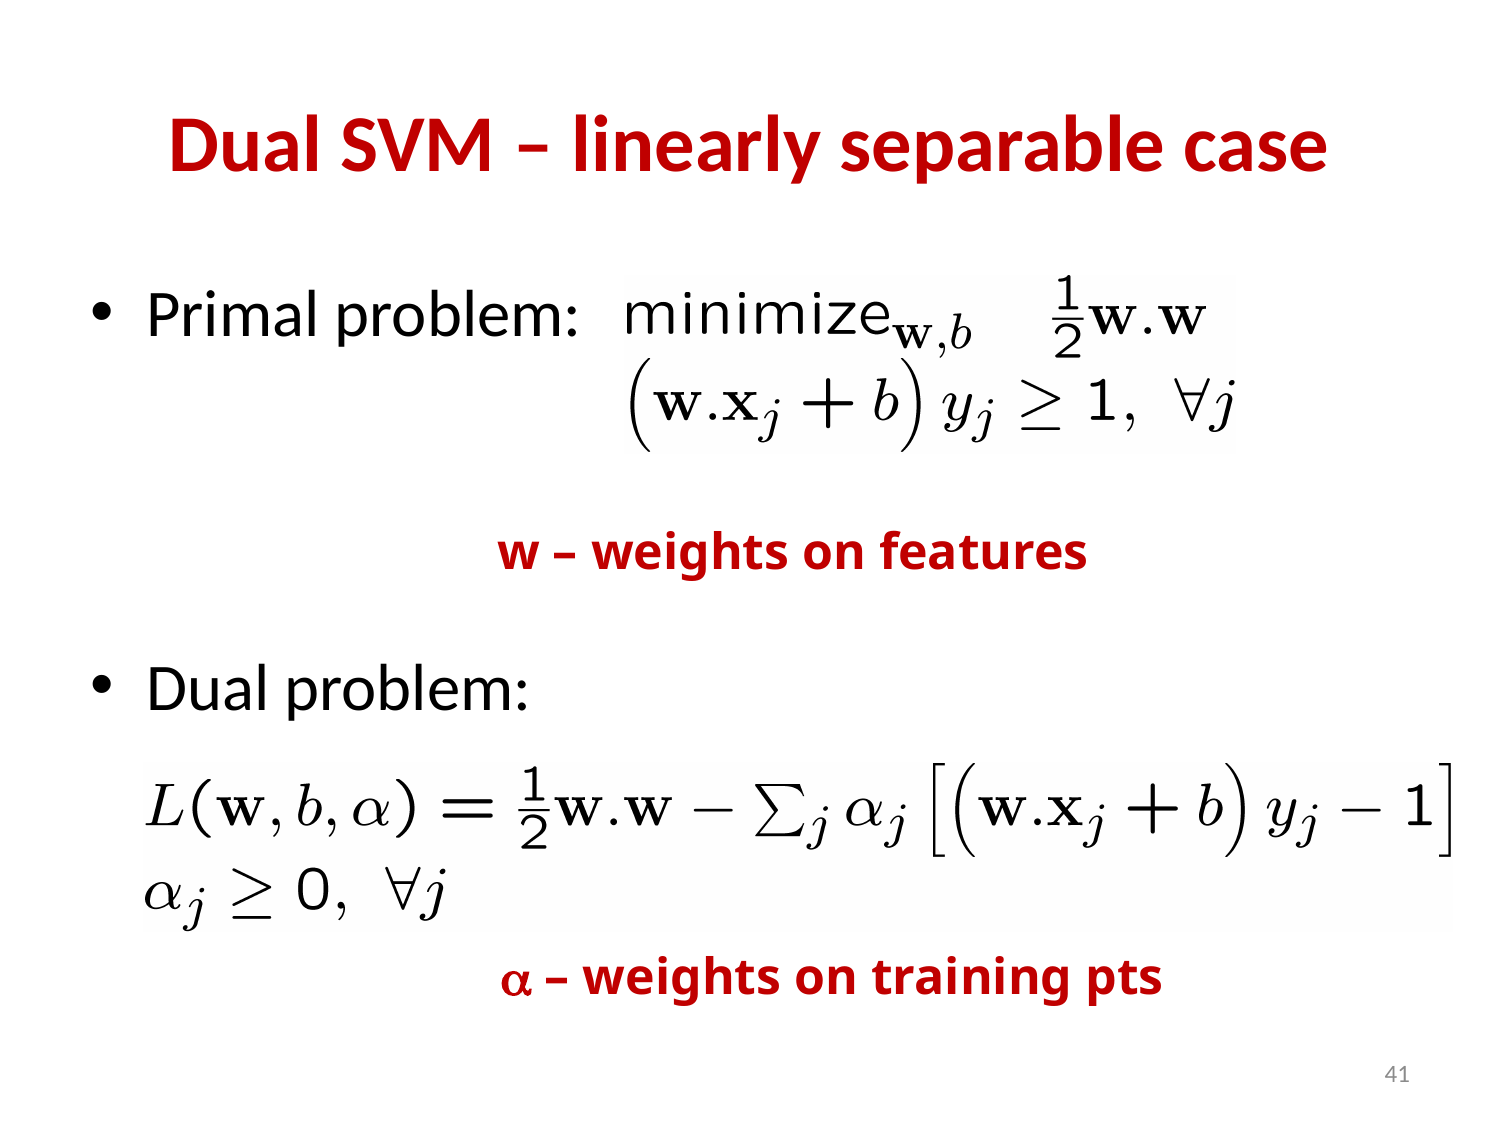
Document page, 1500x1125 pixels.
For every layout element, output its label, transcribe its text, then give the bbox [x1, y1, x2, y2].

list Primal problem: Dual problem: [75, 262, 1425, 1005]
slide_number 41 [1074, 1042, 1425, 1103]
picture [143, 762, 1453, 932]
picture [624, 275, 1236, 454]
title Dual SVM – linearly separable case [75, 45, 1425, 233]
text_box w – weights on features [482, 512, 1104, 588]
text_box a – weights on training pts [485, 941, 1179, 1013]
